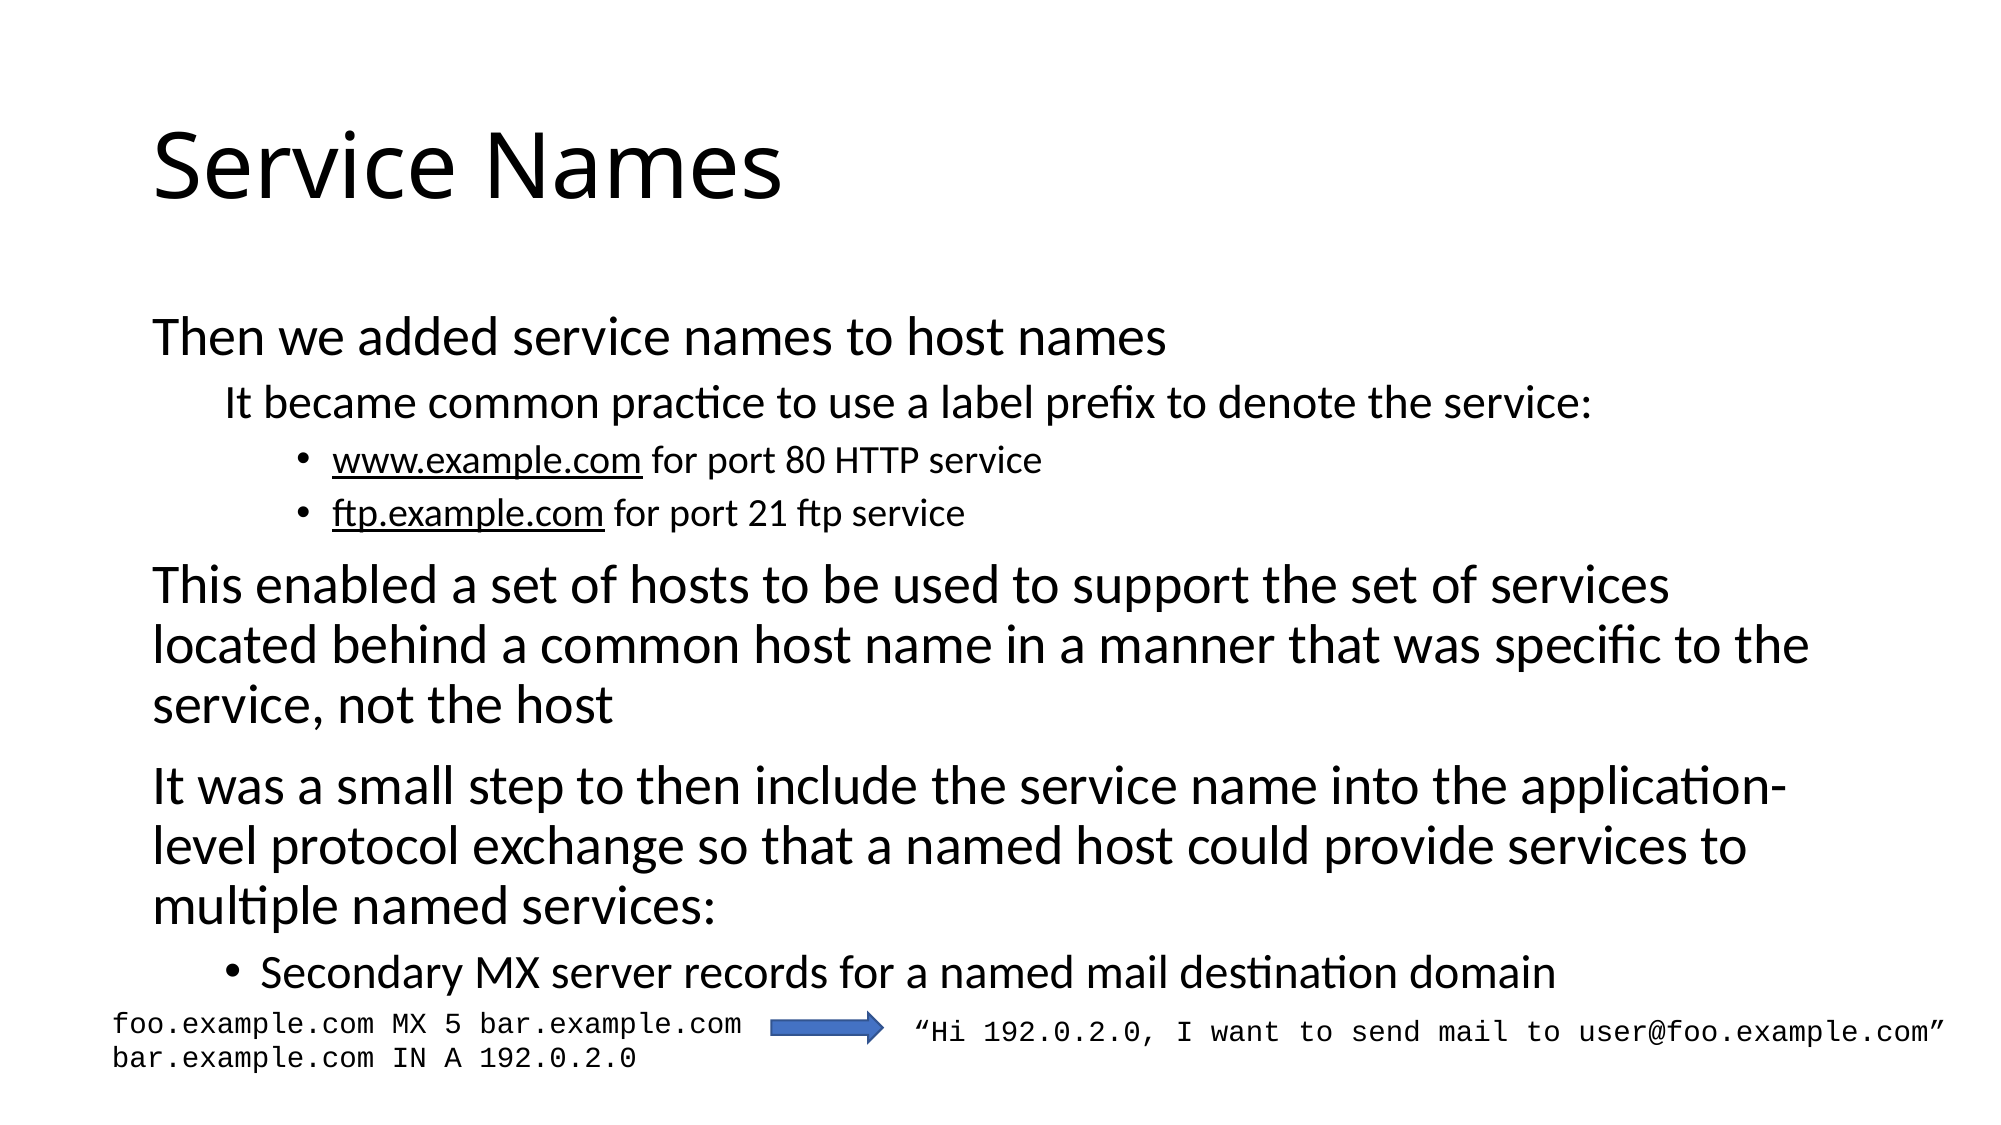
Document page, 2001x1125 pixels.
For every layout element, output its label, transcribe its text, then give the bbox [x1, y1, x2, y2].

list Then we added service names to host names It became common practice to use a label prefix to denote the service: www.example.com for port 80 HTTP service ftp.example.com for port 21 ftp service This enabled a set of hosts to be used to support the set of services located behind a common host name in a manner that was specific to the service, not the host It was a small step to then include the service name into the application-level protocol exchange so that a named host could provide services to multiple named services: Secondary MX server records for a named mail destination domain [137, 299, 1863, 1014]
text_box [770, 1010, 885, 1045]
title Service Names [137, 59, 1863, 278]
text_box “Hi 192.0.2.0, I want to send mail to user@foo.example.com” [898, 1004, 1961, 1055]
text_box foo.example.com MX 5 bar.example.com bar.example.com IN A 192.0.2.0 [97, 996, 757, 1082]
